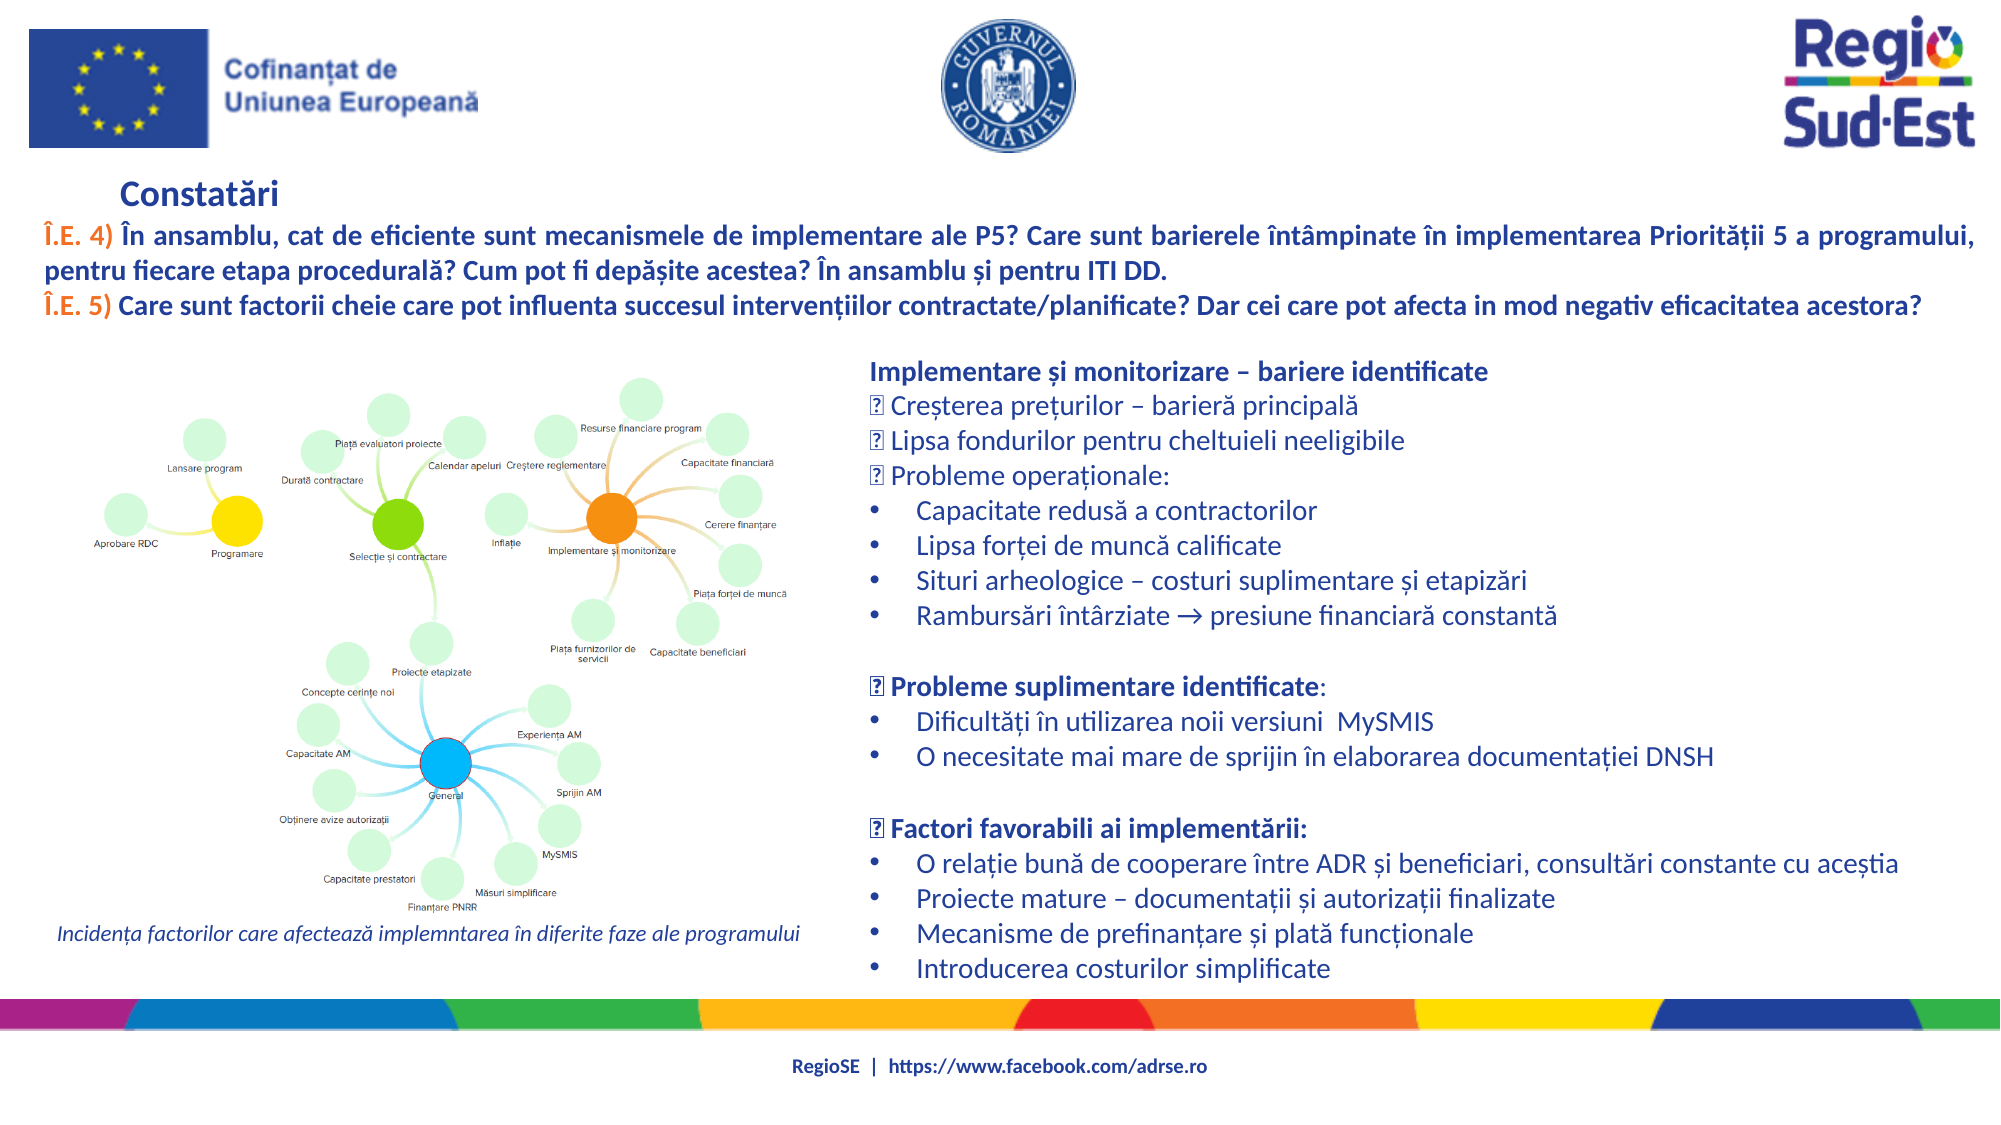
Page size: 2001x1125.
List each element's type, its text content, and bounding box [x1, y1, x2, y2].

picture [0, 998, 2000, 1032]
text_box 📌 Probleme suplimentare identificate: Dificultăți în utilizarea noii versiuni MySMIS O necesitate mai mare de sprijin în elaborarea documentației DNSH [854, 659, 1855, 780]
text_box ✅ Factori favorabili ai implementării: O relație bună de cooperare între ADR și beneficiari, consultări constante cu aceștia Proiecte mature – documentații și autorizații finalizate Mecanisme de prefinanțare și plată funcționale Introducerea costurilor simplificate [854, 801, 1992, 992]
text_box Incidența factorilor care afectează implemntarea în diferite faze ale programului [42, 911, 840, 954]
text_box RegioSE | https://www.facebook.com/adrse.ro [776, 1032, 1223, 1085]
picture [1759, 0, 2000, 220]
text_box Î.E. 4) În ansamblu, cat de eficiente sunt mecanismele de implementare ale P5? Care sunt barierele întâmpinate în implementarea Priorității 5 a programului, pentru fiecare etapa procedurală? Cum pot fi depășite acestea? În ansamblu și pentru ITI DD. Î.E. 5) Care sunt factorii cheie care pot influenta succesul intervențiilor contractate/planificate? Dar cei care pot afecta in mod negativ eficacitatea acestora? [29, 209, 1992, 270]
picture [941, 19, 1076, 153]
picture [91, 366, 790, 919]
text_box Constatări [105, 161, 1205, 209]
picture [28, 28, 478, 148]
text_box Implementare și monitorizare – bariere identificate 💸 Creșterea prețurilor – barieră principală 🚧 Lipsa fondurilor pentru cheltuieli neeligibile 🧱 Probleme operaționale: Capacitate redusă a contractorilor Lipsa forței de muncă calificate Situri arheologice – costuri suplimentare și etapizări Rambursări întârziate → presiune financiară constantă [854, 344, 1855, 639]
